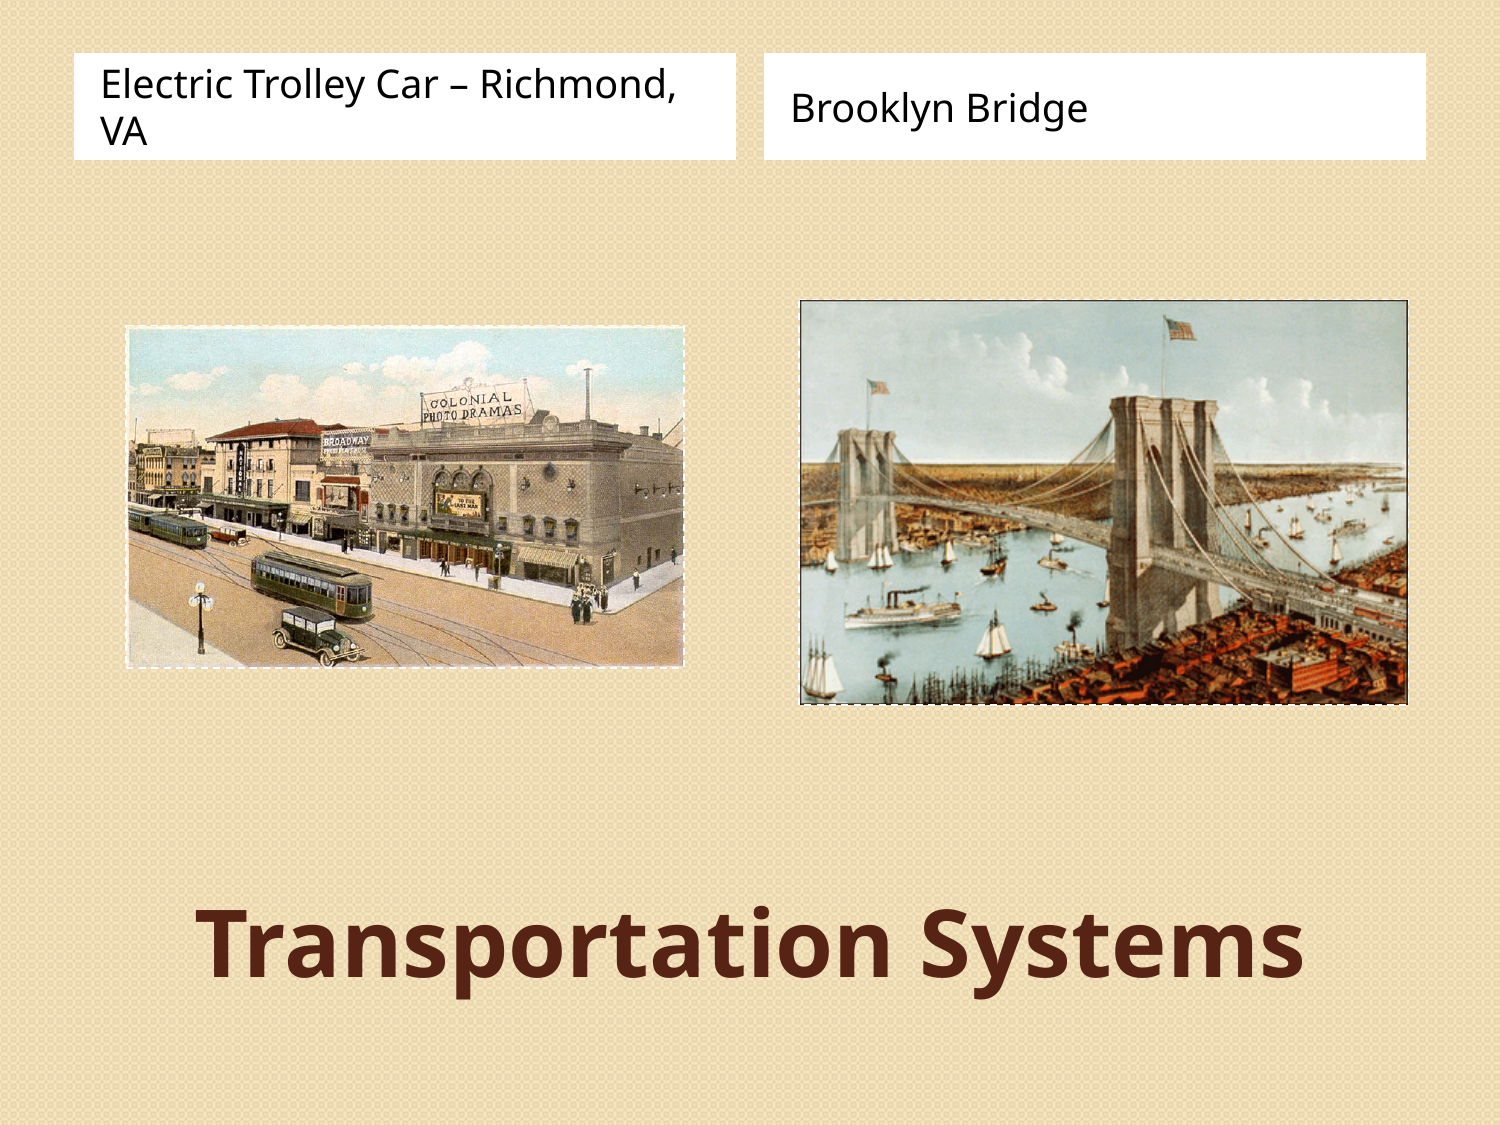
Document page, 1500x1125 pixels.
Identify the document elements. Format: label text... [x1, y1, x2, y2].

title Transportation Systems [75, 846, 1425, 1034]
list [126, 326, 684, 667]
list Electric Trolley Car – Richmond, VA [74, 53, 736, 160]
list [799, 300, 1408, 705]
list Brooklyn Bridge [764, 53, 1426, 160]
